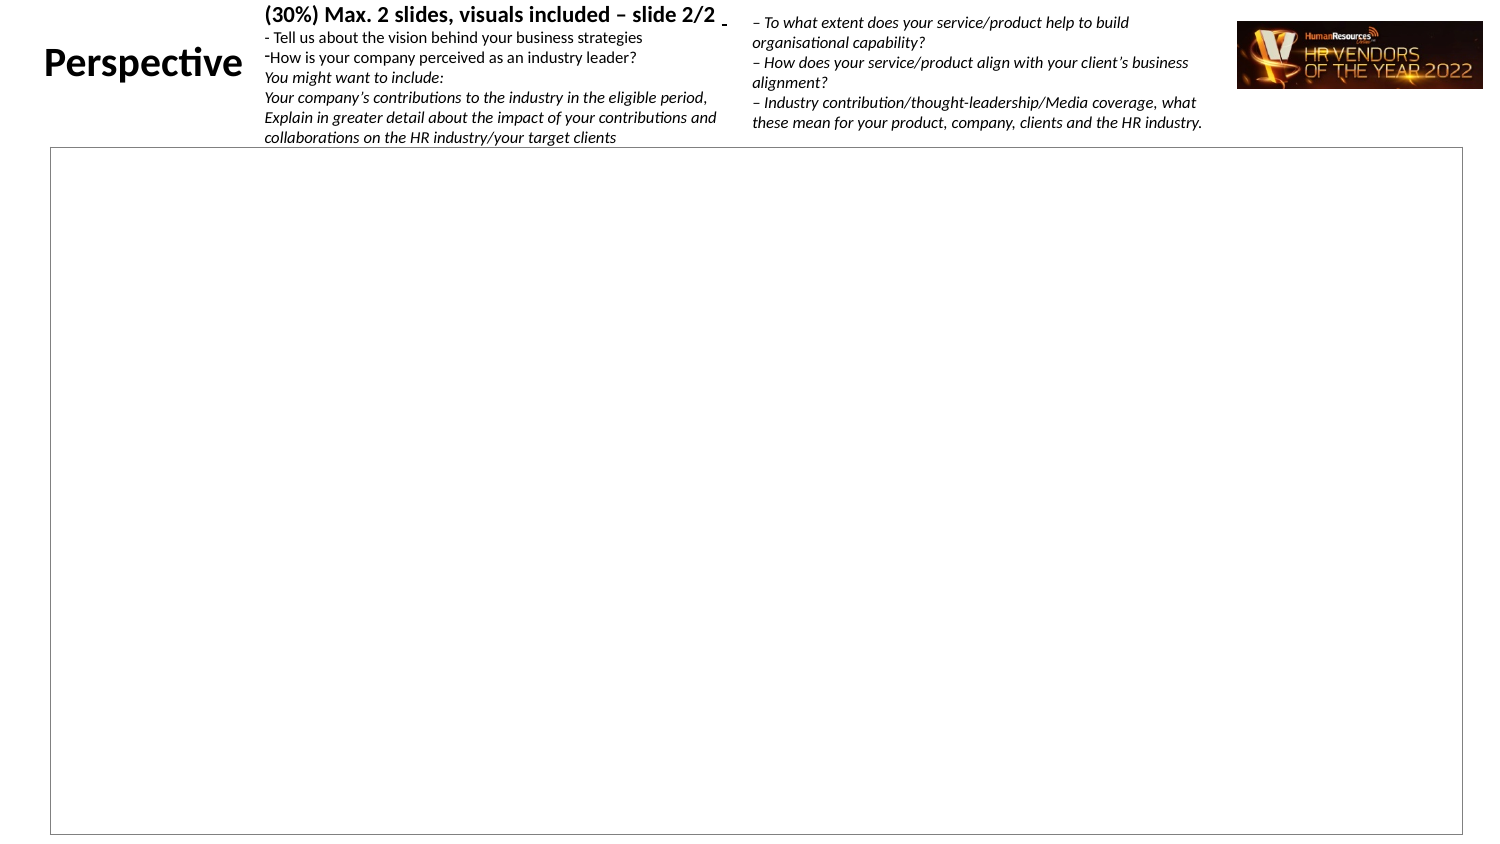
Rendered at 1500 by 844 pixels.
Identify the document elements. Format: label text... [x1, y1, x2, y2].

text_box – To what extent does your service/product help to build organisational capability? – How does your service/product align with your client’s business alignment? – Industry contribution/thought-leadership/Media coverage, what these mean for your product, company, clients and the HR industry. [737, 0, 1238, 139]
text_box Perspective [29, 15, 249, 103]
text_box (30%) Max. 2 slides, visuals included – slide 2/2 - Tell us about the vision behind your business strategies How is your company perceived as an industry leader? You might want to include: Your company’s contributions to the industry in the eligible period, Explain in greater detail about the impact of your contributions and collaborations on the HR industry/your target clients [249, 0, 763, 155]
picture [1238, 21, 1483, 89]
table_header [51, 148, 1462, 834]
